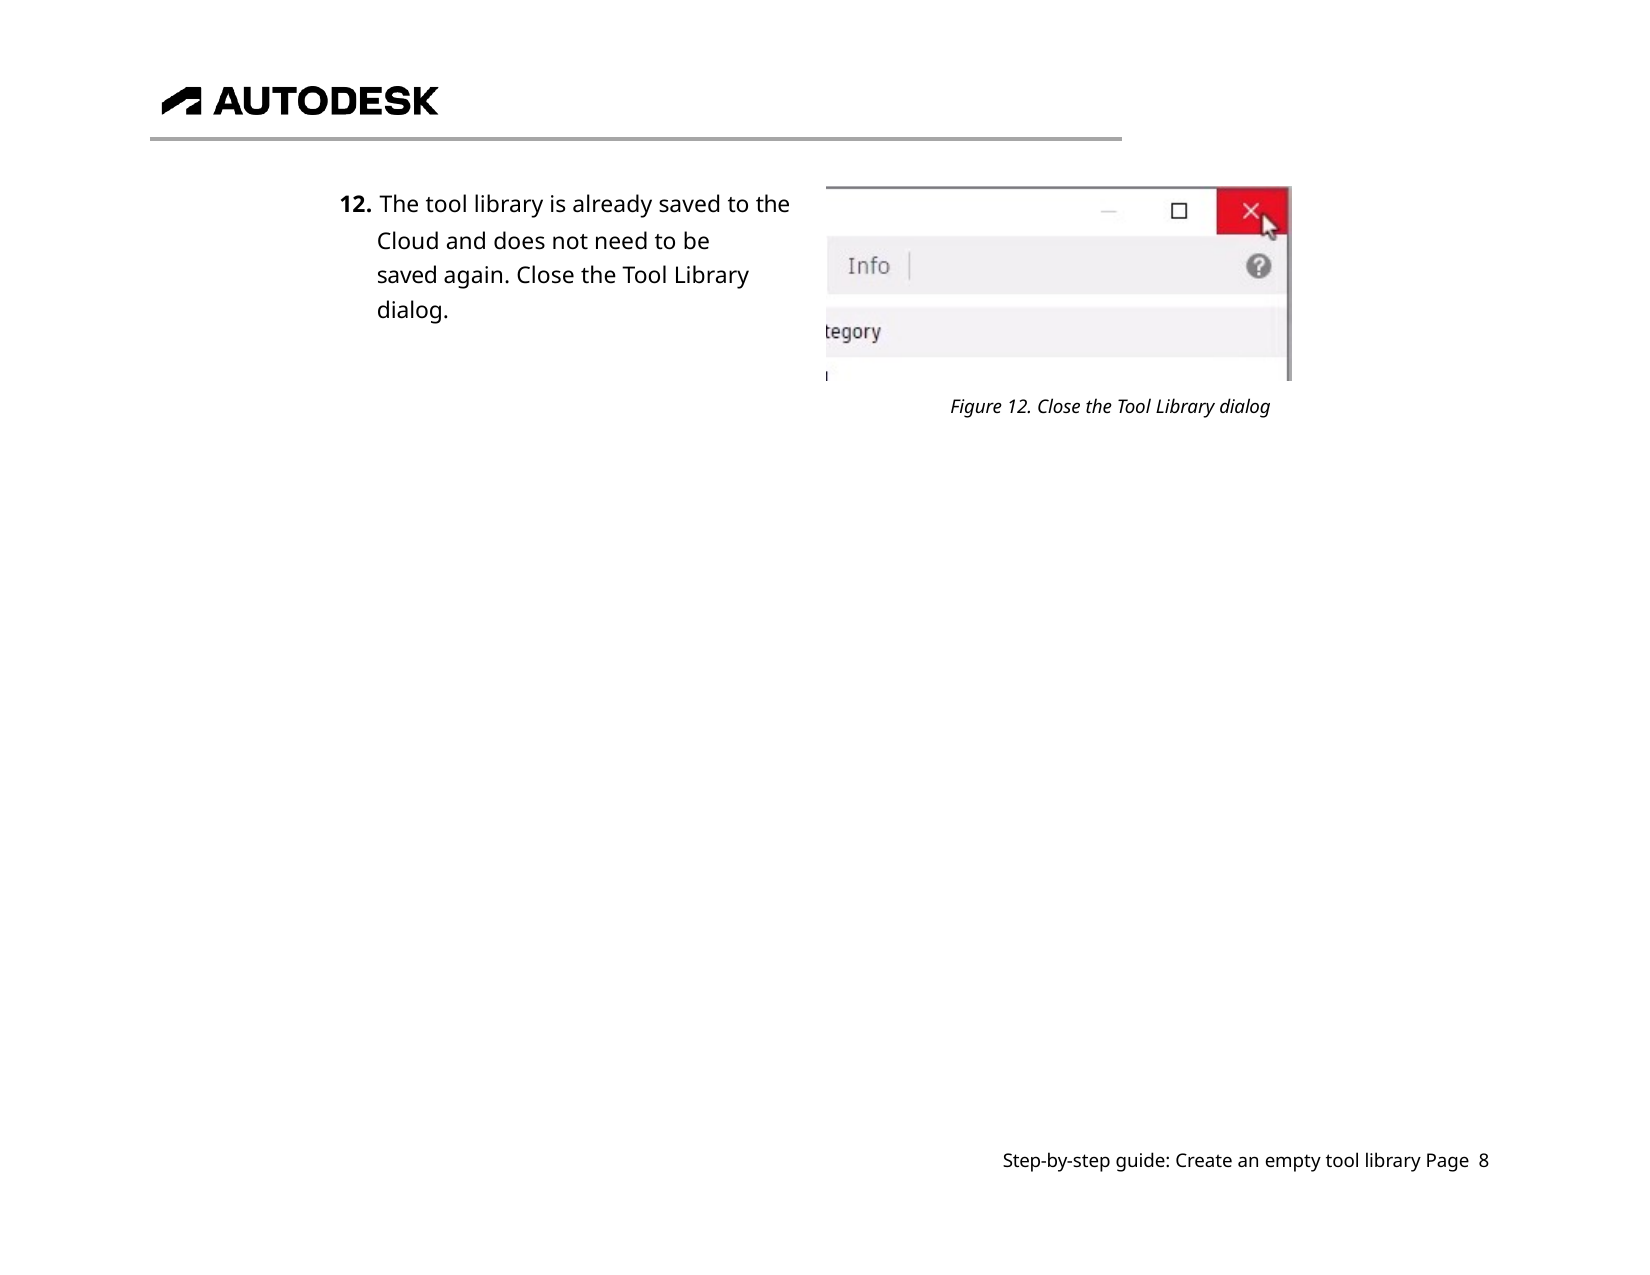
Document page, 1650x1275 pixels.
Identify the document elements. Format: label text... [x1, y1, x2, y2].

slide_number Step-by-step guide: Create an empty tool library Page 3 [1000, 1145, 1509, 1275]
picture [161, 86, 439, 115]
table_header 12. The tool library is already saved to the Cloud and does not need to be saved again. Close the Tool Library dialog. [334, 187, 809, 426]
table_header Figure 12. Close the Tool Library dialog [809, 187, 1297, 426]
picture [825, 186, 1292, 381]
